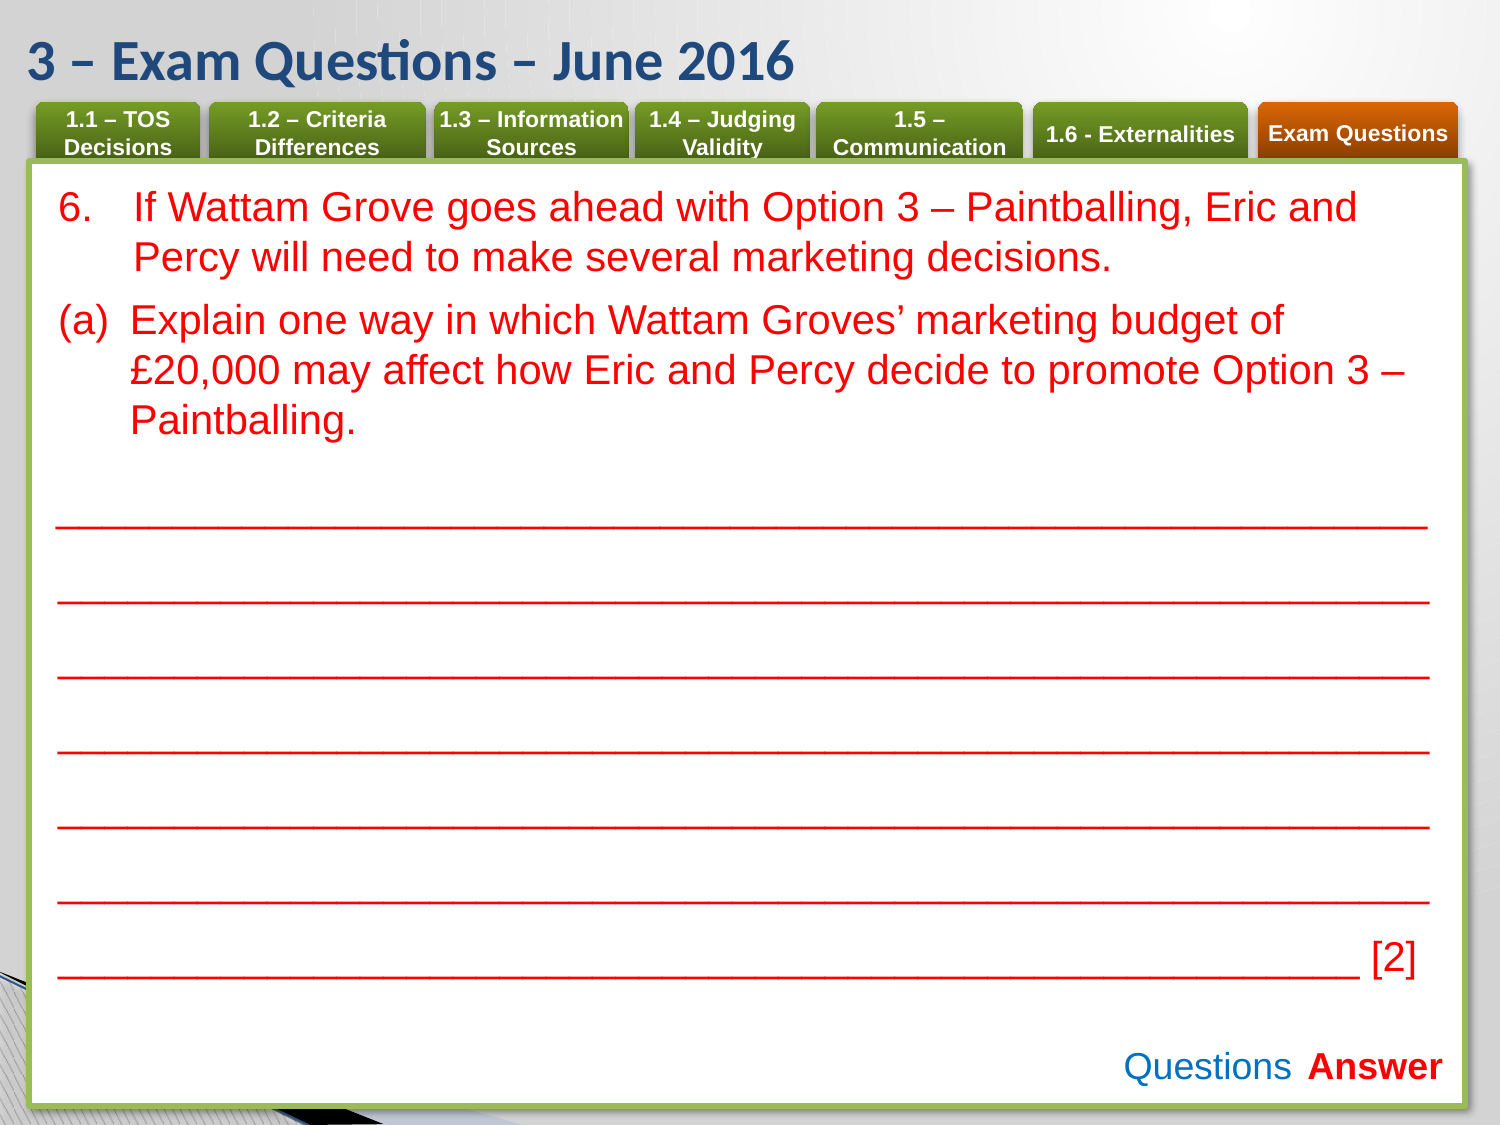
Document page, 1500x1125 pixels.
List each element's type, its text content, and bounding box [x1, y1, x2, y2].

text_box Questions [1108, 1034, 1307, 1095]
picture [281, 1114, 303, 1125]
text_box Answer [1307, 1034, 1458, 1095]
title 3 – Exam Questions – June 2016 [11, 11, 1465, 102]
text_box If Wattam Grove goes ahead with Option 3 – Paintballing, Eric and Percy will need to make several marketing decisions. (a) Explain one way in which Wattam Groves’ marketing budget of £20,000 may affect how Eric and Percy decide to promote Option 3 – Paintballing. __________________________________________________________________________________________________________________________________________________________________________________________________________________________________________________________________________________________________________________________________________________________________________________________________________________________ [2] [41, 172, 1447, 988]
